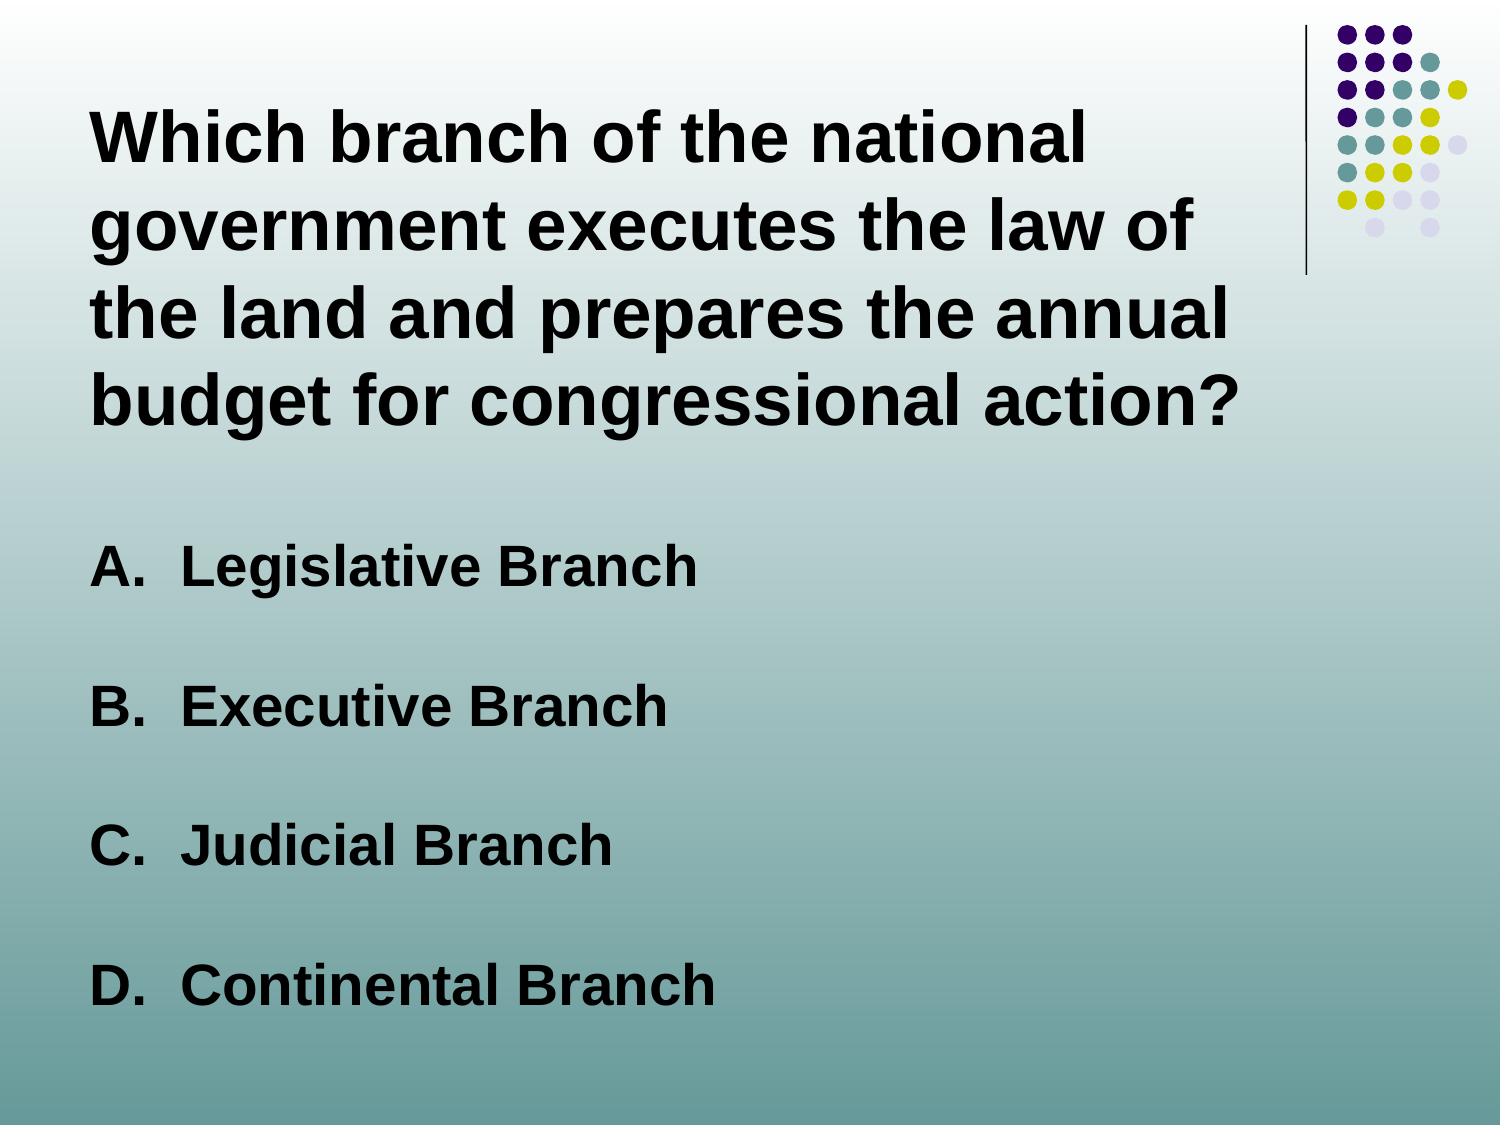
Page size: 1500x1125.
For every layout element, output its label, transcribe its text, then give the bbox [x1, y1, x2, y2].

text_box Which branch of the national government executes the law of the land and prepares the annual budget for congressional action? A. Legislative Branch B. Executive Branch C. Judicial Branch D. Continental Branch [75, 899, 1313, 1113]
